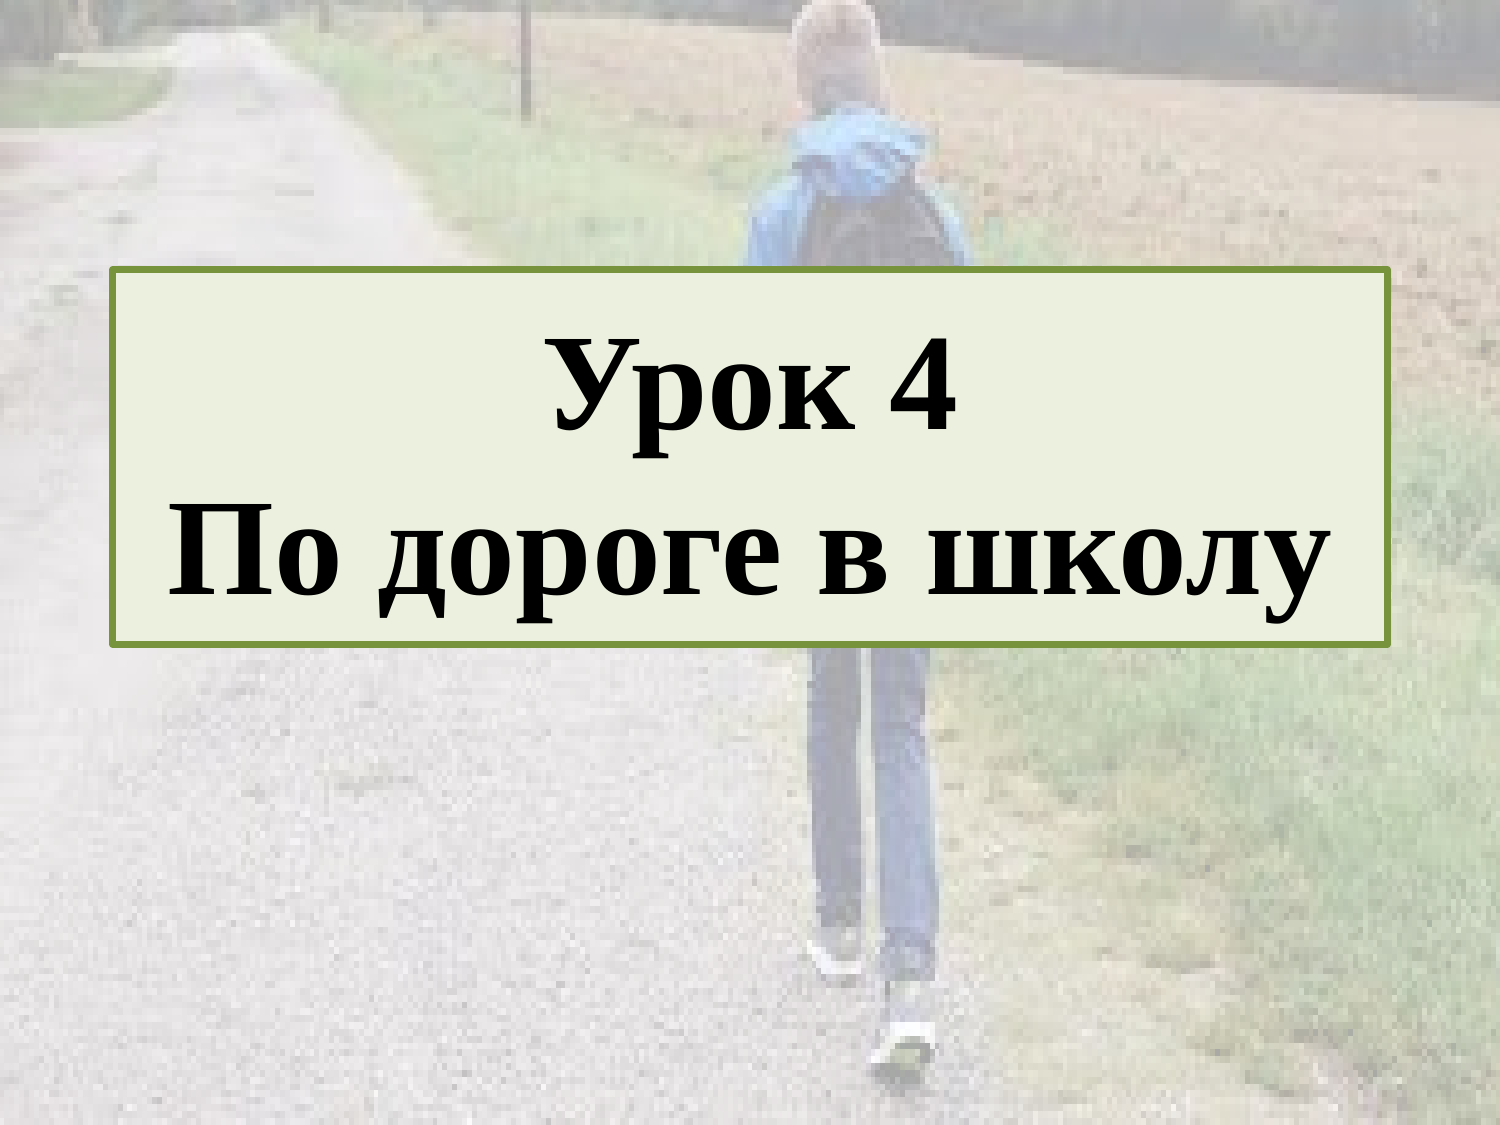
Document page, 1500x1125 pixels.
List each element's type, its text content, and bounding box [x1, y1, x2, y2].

title Урок 4 По дороге в школу [112, 269, 1388, 645]
